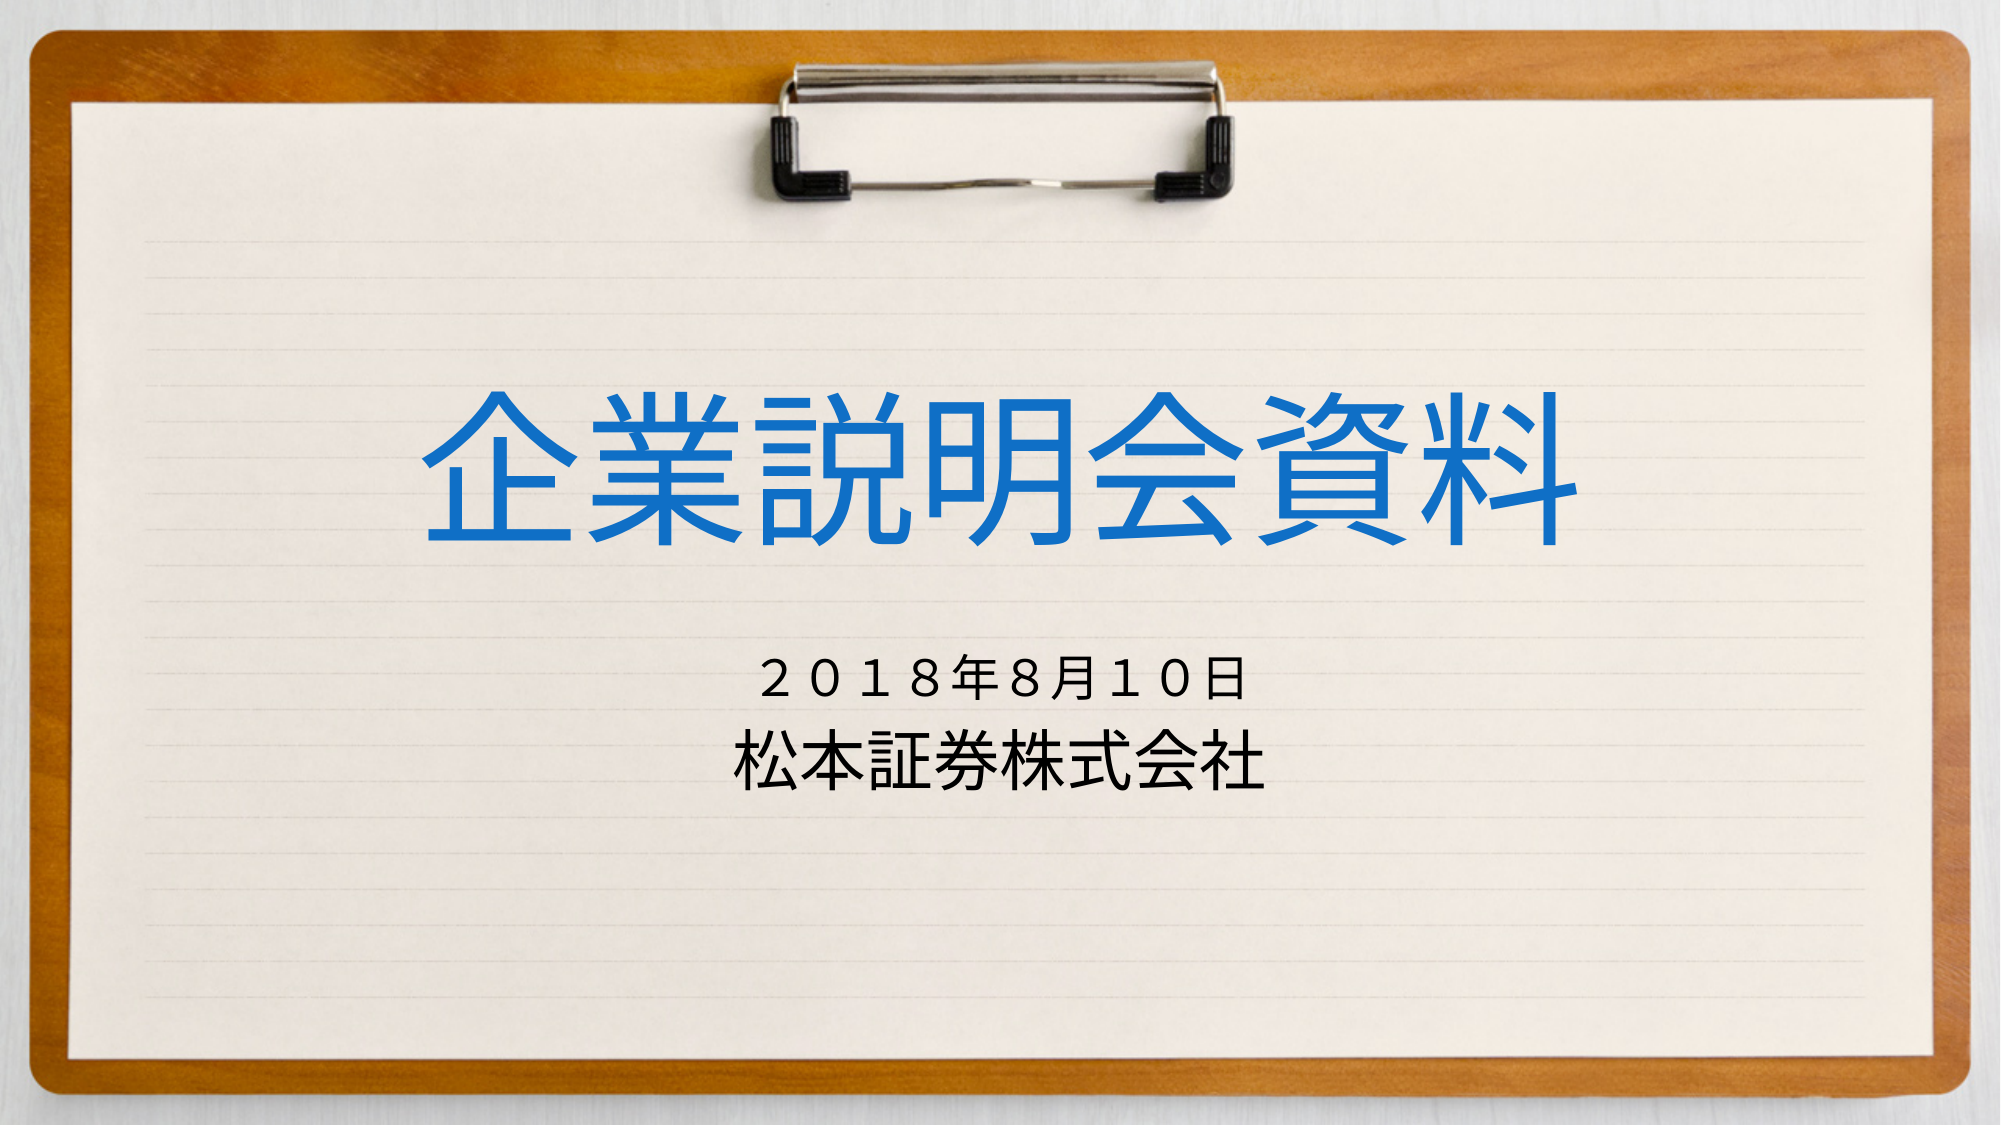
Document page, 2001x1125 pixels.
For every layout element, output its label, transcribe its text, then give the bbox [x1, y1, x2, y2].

picture [0, 0, 2001, 1125]
title 企業説明会資料 [249, 184, 1750, 576]
subtitle ２０１８年８月１０日 松本証券株式会社 [249, 590, 1750, 863]
